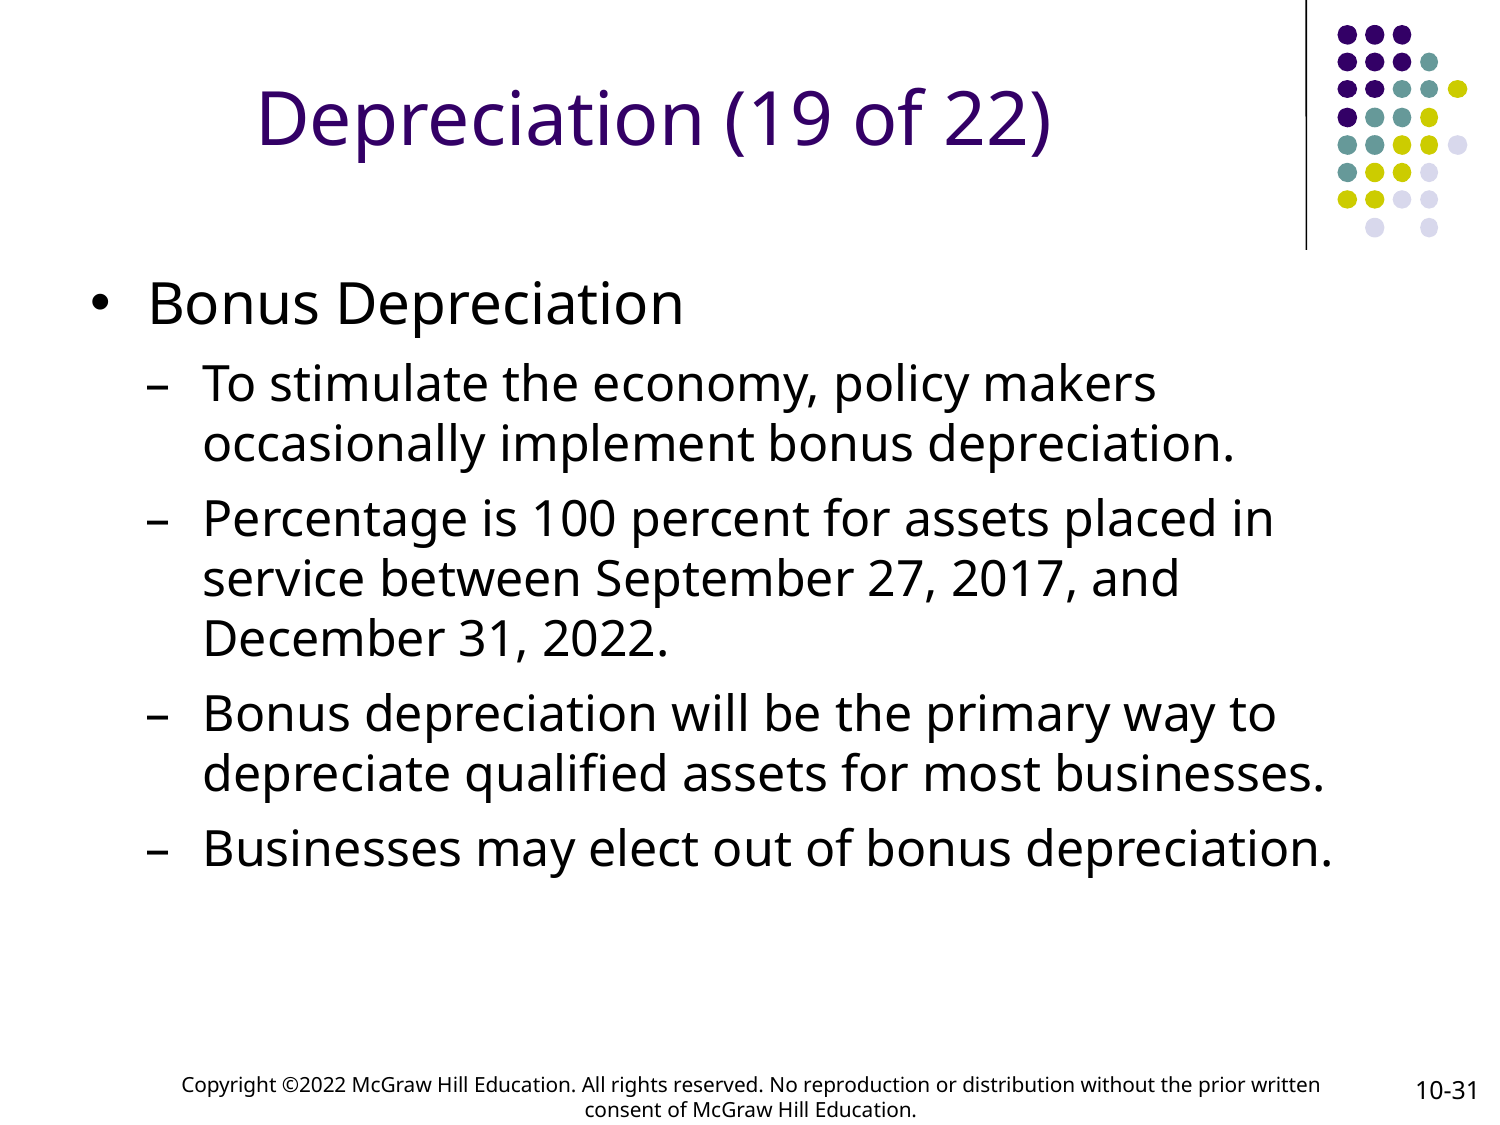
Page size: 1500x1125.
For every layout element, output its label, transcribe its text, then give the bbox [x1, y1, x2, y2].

slide_number 10-31 [1345, 1061, 1496, 1122]
title Depreciation (19 of 22) [32, 8, 1275, 234]
list Bonus Depreciation To stimulate the economy, policy makers occasionally implement bonus depreciation. Percentage is 100 percent for assets placed in service between September 27, 2017, and December 31, 2022. Bonus depreciation will be the primary way to depreciate qualified assets for most businesses. Businesses may elect out of bonus depreciation. [75, 259, 1425, 1062]
